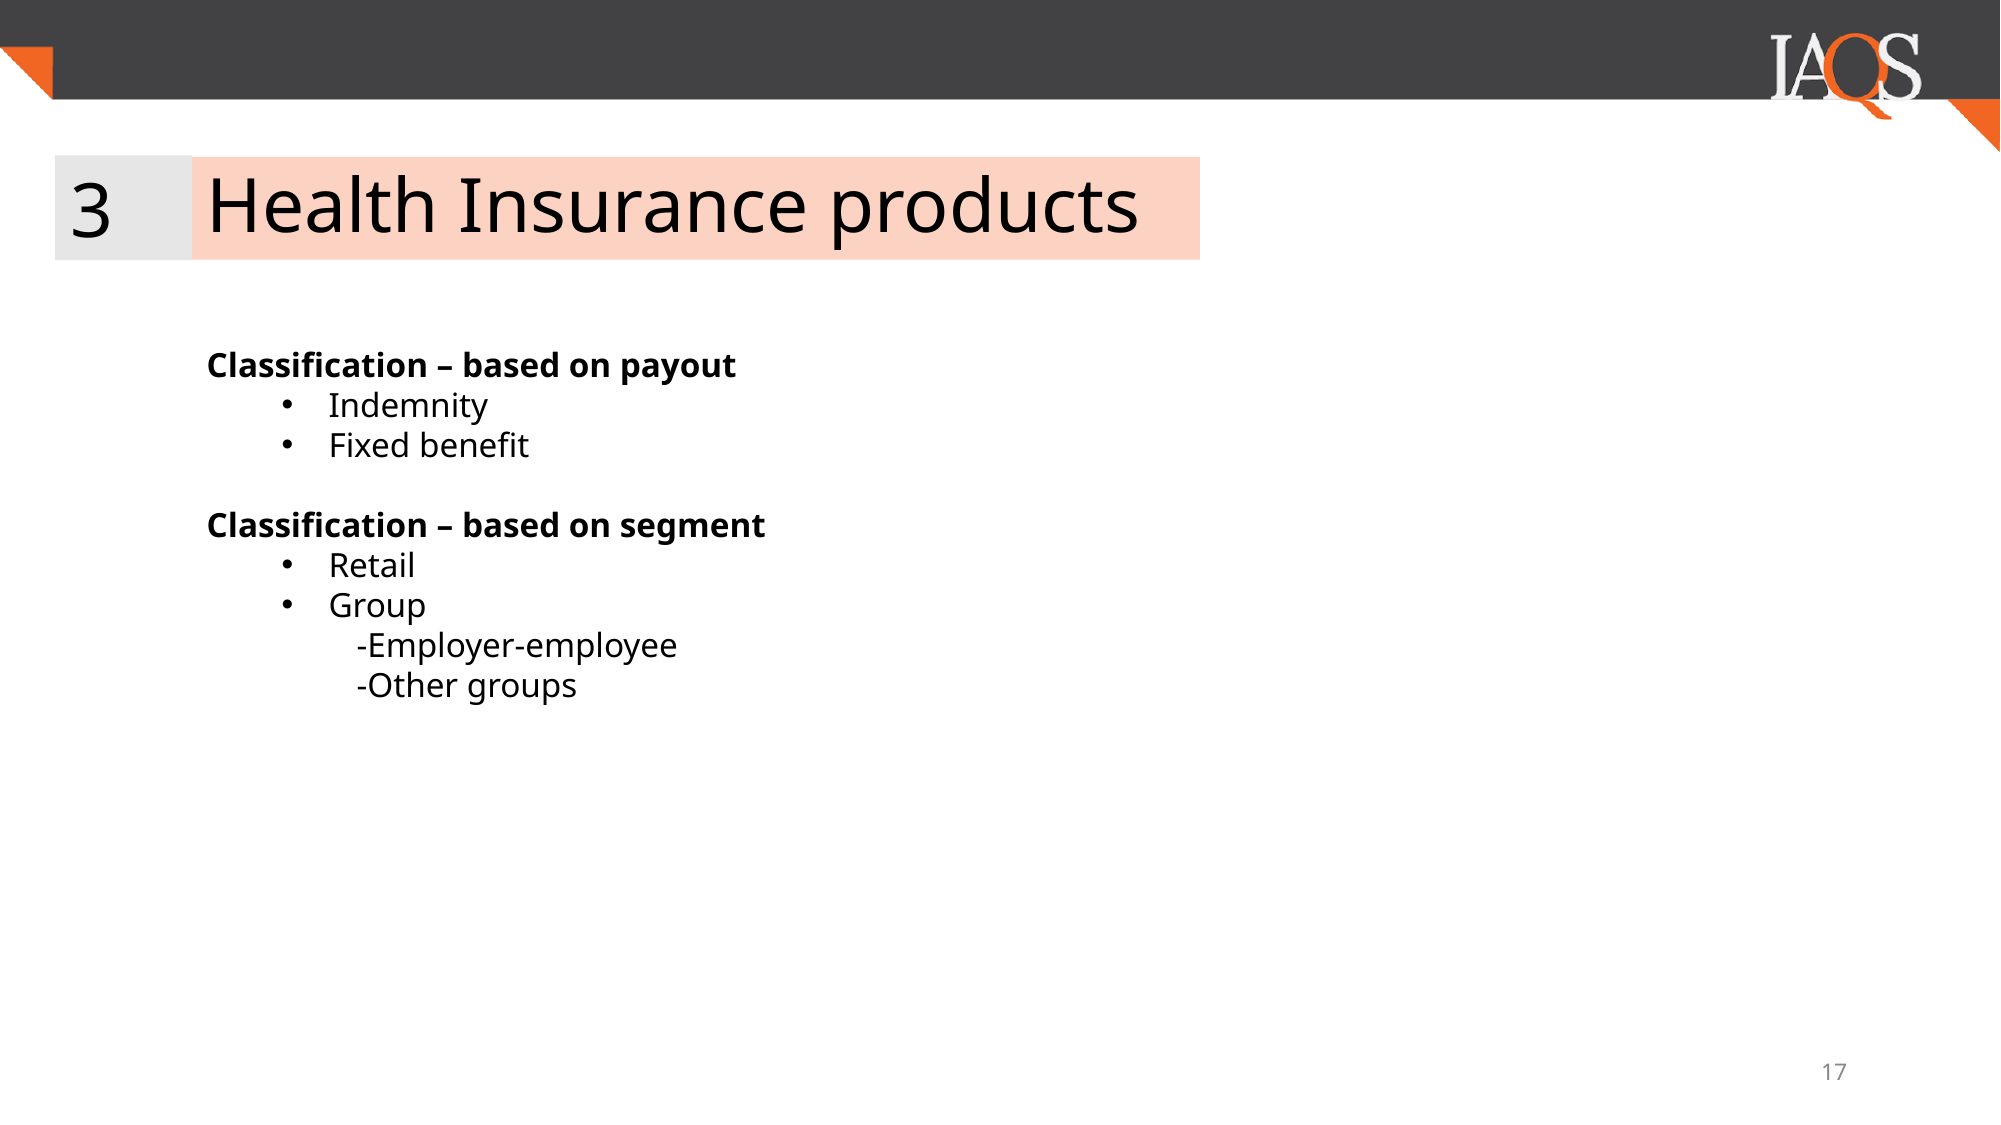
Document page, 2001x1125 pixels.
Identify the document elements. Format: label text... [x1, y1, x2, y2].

picture [0, 0, 2000, 152]
text_box 3 [55, 155, 192, 261]
slide_number ‹#› [1412, 1042, 1863, 1103]
text_box Classification – based on payout Indemnity Fixed benefit Classification – based on segment Retail Group -Employer-employee -Other groups [191, 336, 1863, 752]
title Health Insurance products [192, 156, 1200, 260]
